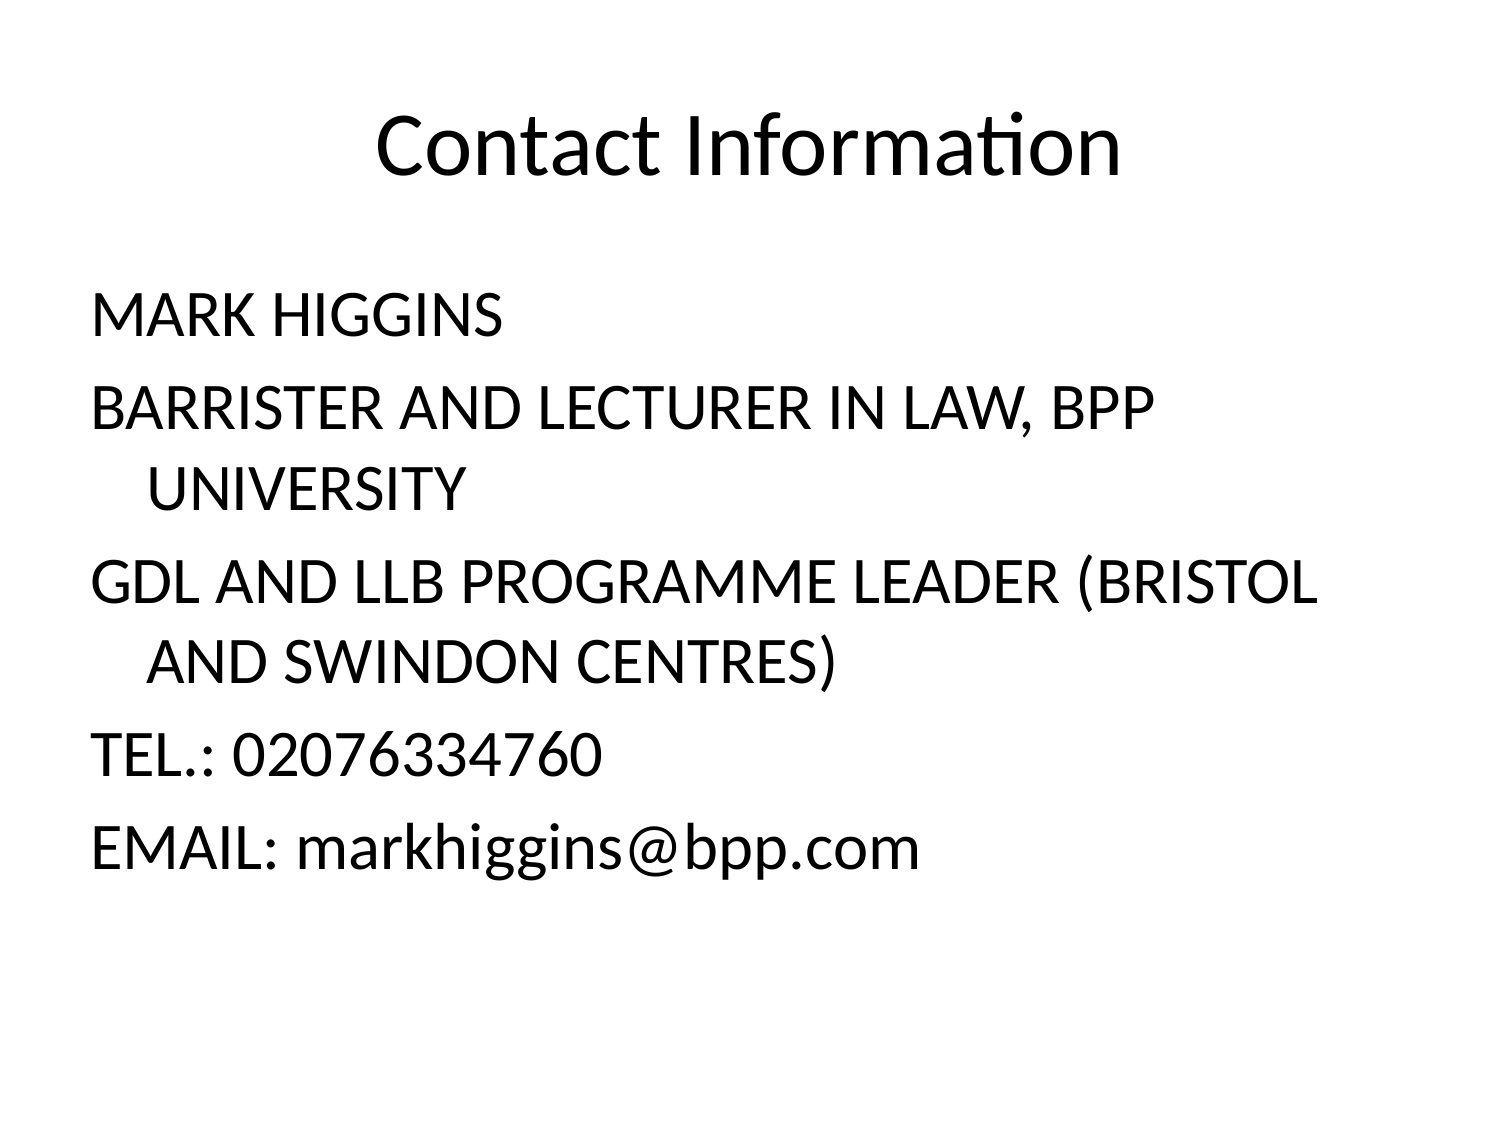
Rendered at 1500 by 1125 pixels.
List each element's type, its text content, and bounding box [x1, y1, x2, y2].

list MARK HIGGINS BARRISTER AND LECTURER IN LAW, BPP UNIVERSITY GDL AND LLB PROGRAMME LEADER (BRISTOL AND SWINDON CENTRES) TEL.: 02076334760 EMAIL: markhiggins@bpp.com [75, 262, 1425, 1005]
title Contact Information [75, 45, 1425, 233]
